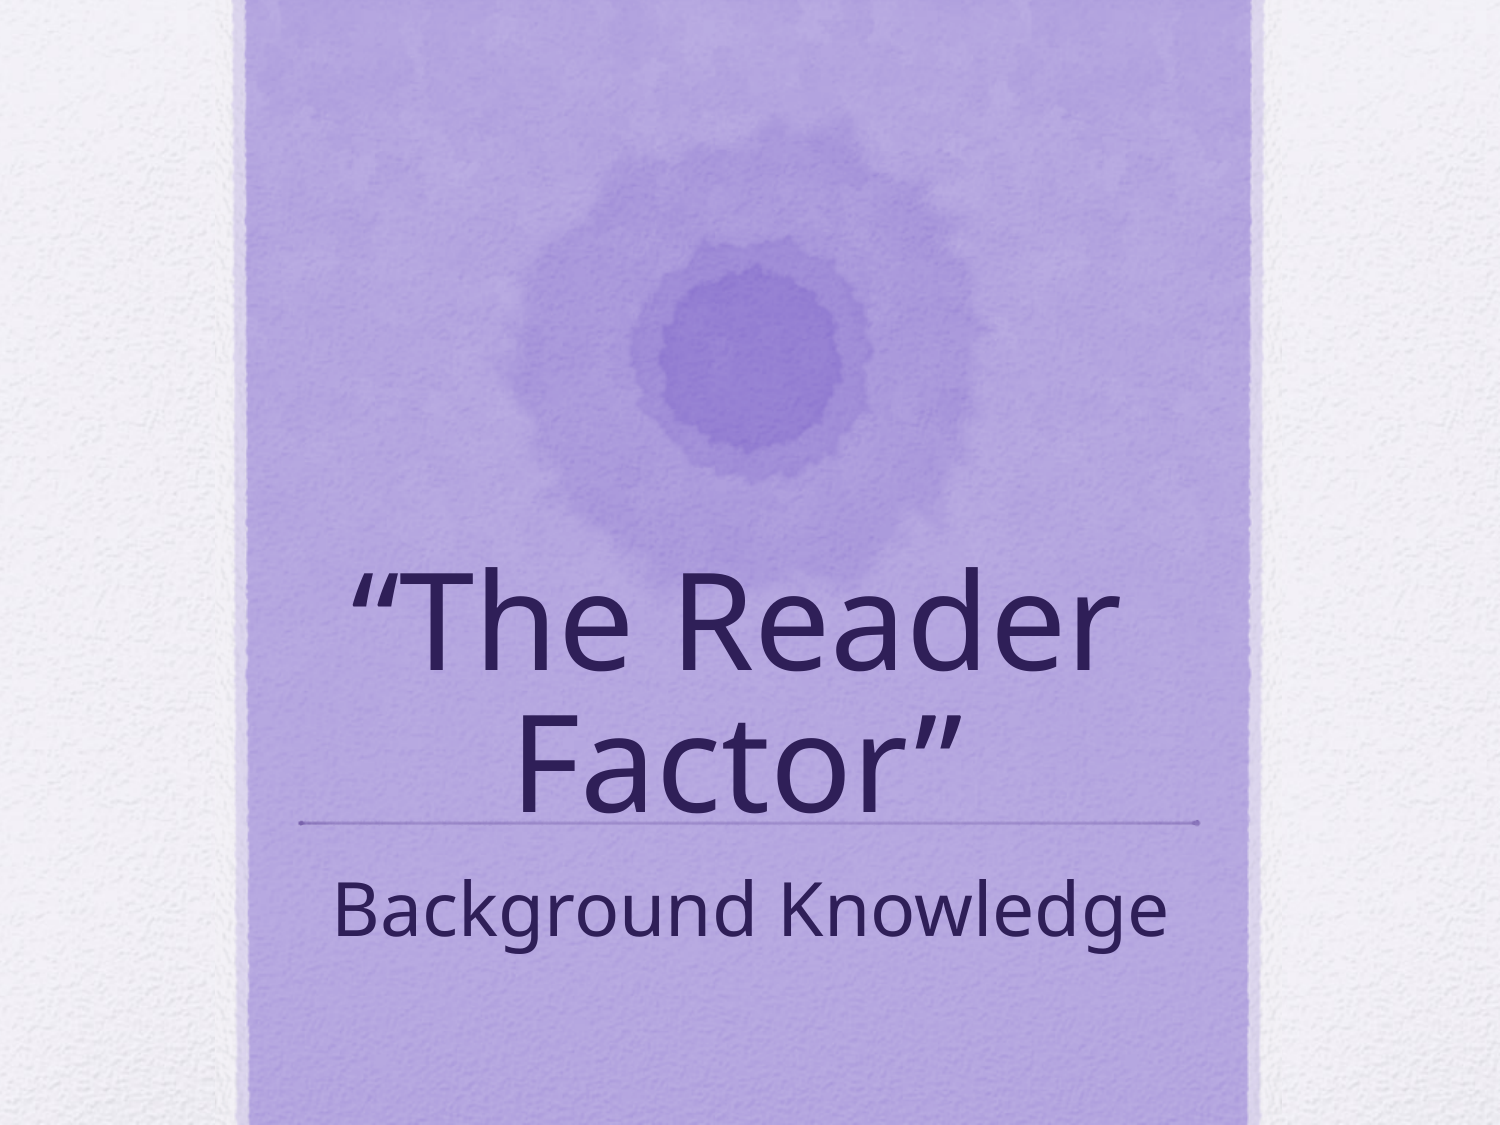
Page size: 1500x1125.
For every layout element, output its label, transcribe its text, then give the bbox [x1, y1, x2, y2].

picture [0, 0, 1500, 1125]
title “The Reader Factor” [244, 605, 1230, 847]
subtitle Background Knowledge [304, 853, 1198, 994]
